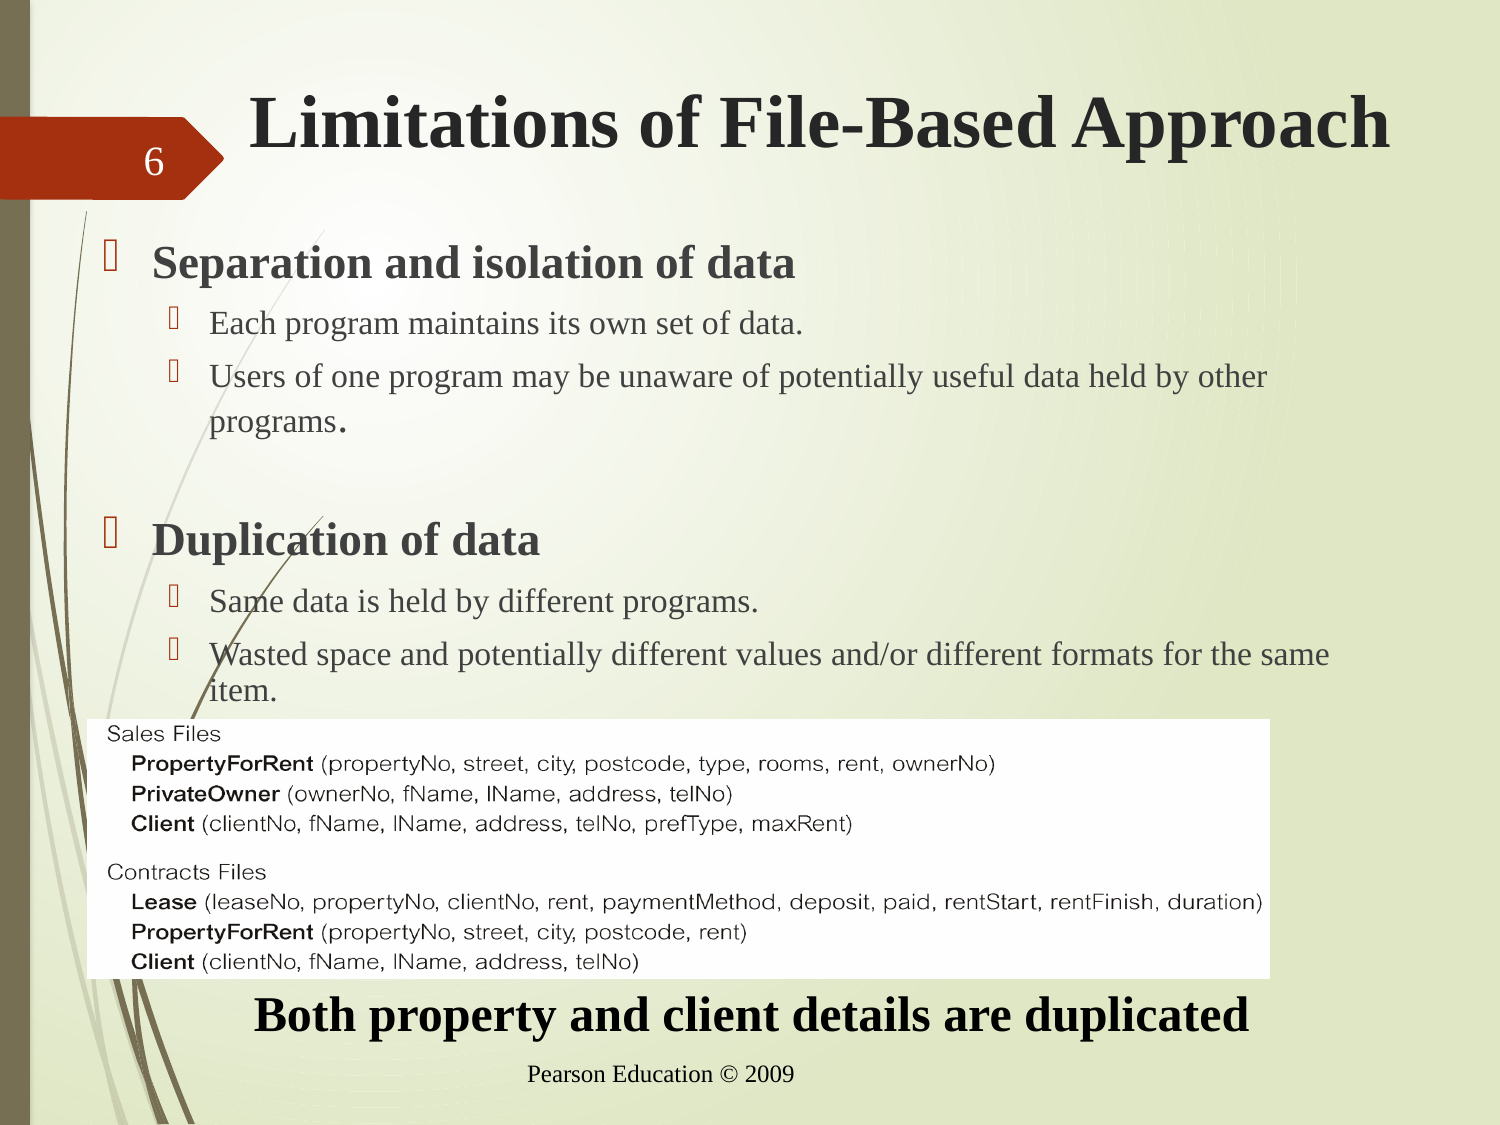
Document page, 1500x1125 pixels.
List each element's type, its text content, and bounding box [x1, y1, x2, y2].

list Separation and isolation of data Each program maintains its own set of data. Users of one program may be unaware of potentially useful data held by other programs. Duplication of data Same data is held by different programs. Wasted space and potentially different values and/or different formats for the same item. [87, 229, 1356, 720]
text_box Both property and client details are duplicated [239, 988, 1266, 1049]
slide_number 6 [83, 129, 180, 190]
title Limitations of File-Based Approach [234, 64, 1483, 275]
text_box Pearson Education © 2009 [512, 1050, 1038, 1095]
picture [87, 719, 1270, 979]
